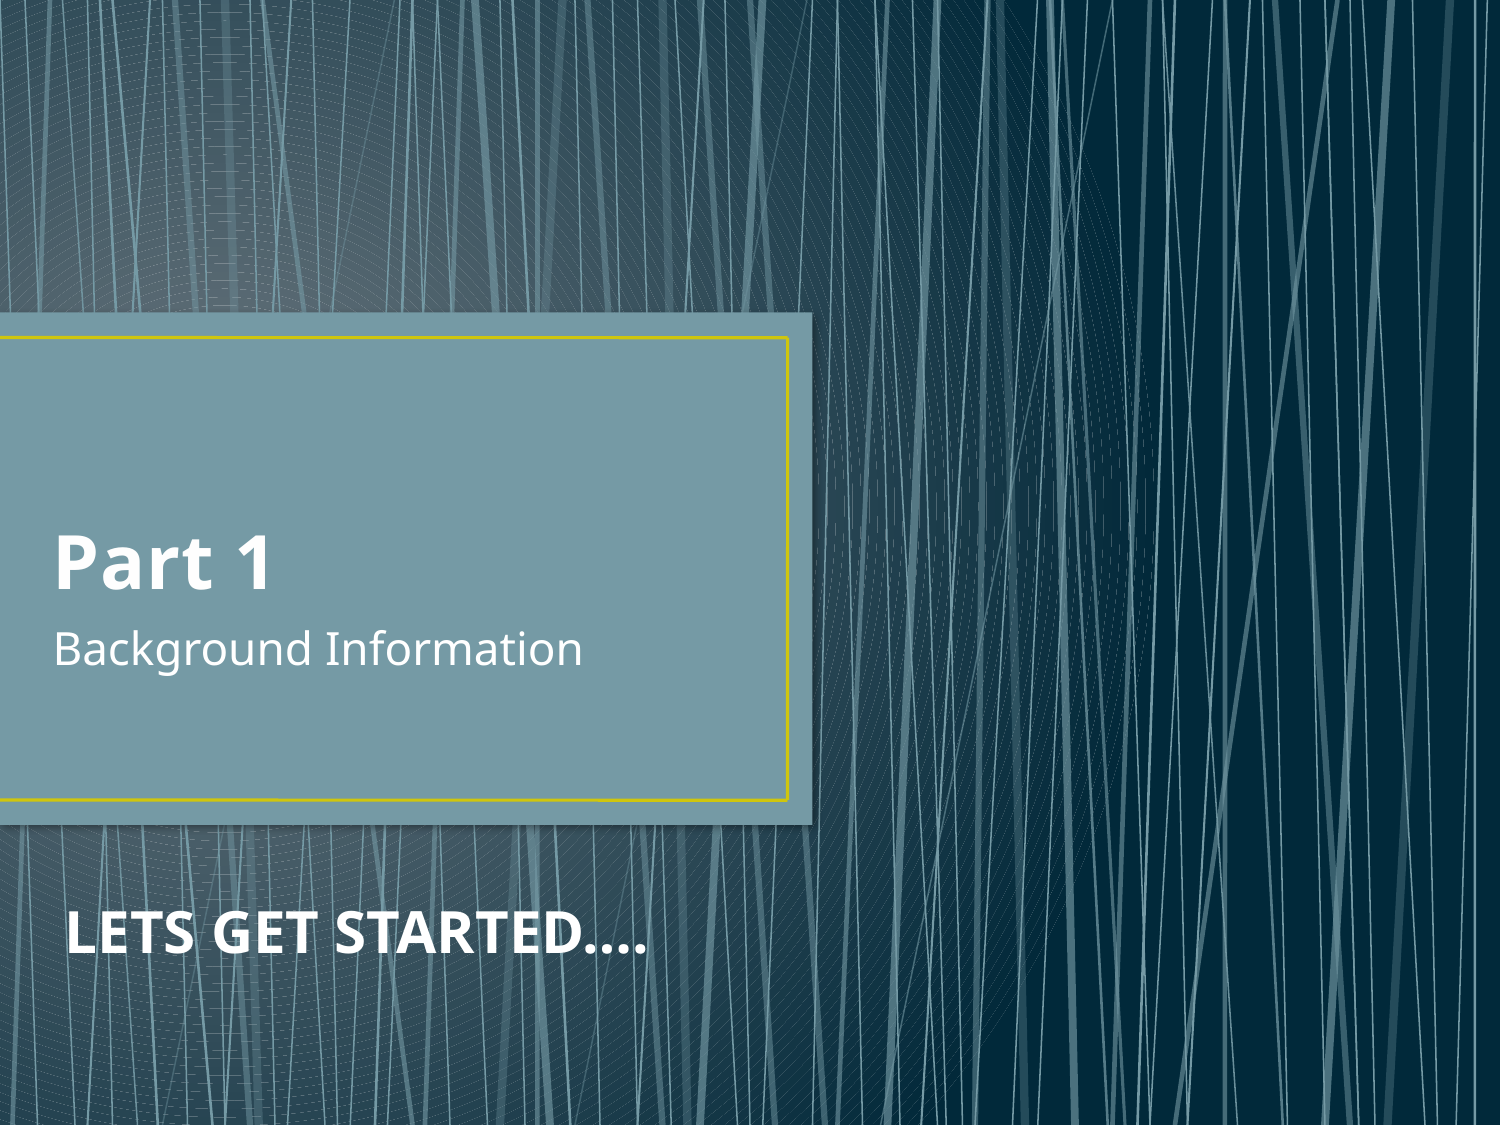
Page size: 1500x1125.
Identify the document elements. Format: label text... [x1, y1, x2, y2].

text_box LETS GET STARTED…. [50, 887, 1050, 973]
subtitle Background Information [37, 612, 763, 788]
title Part 1 [37, 349, 763, 612]
